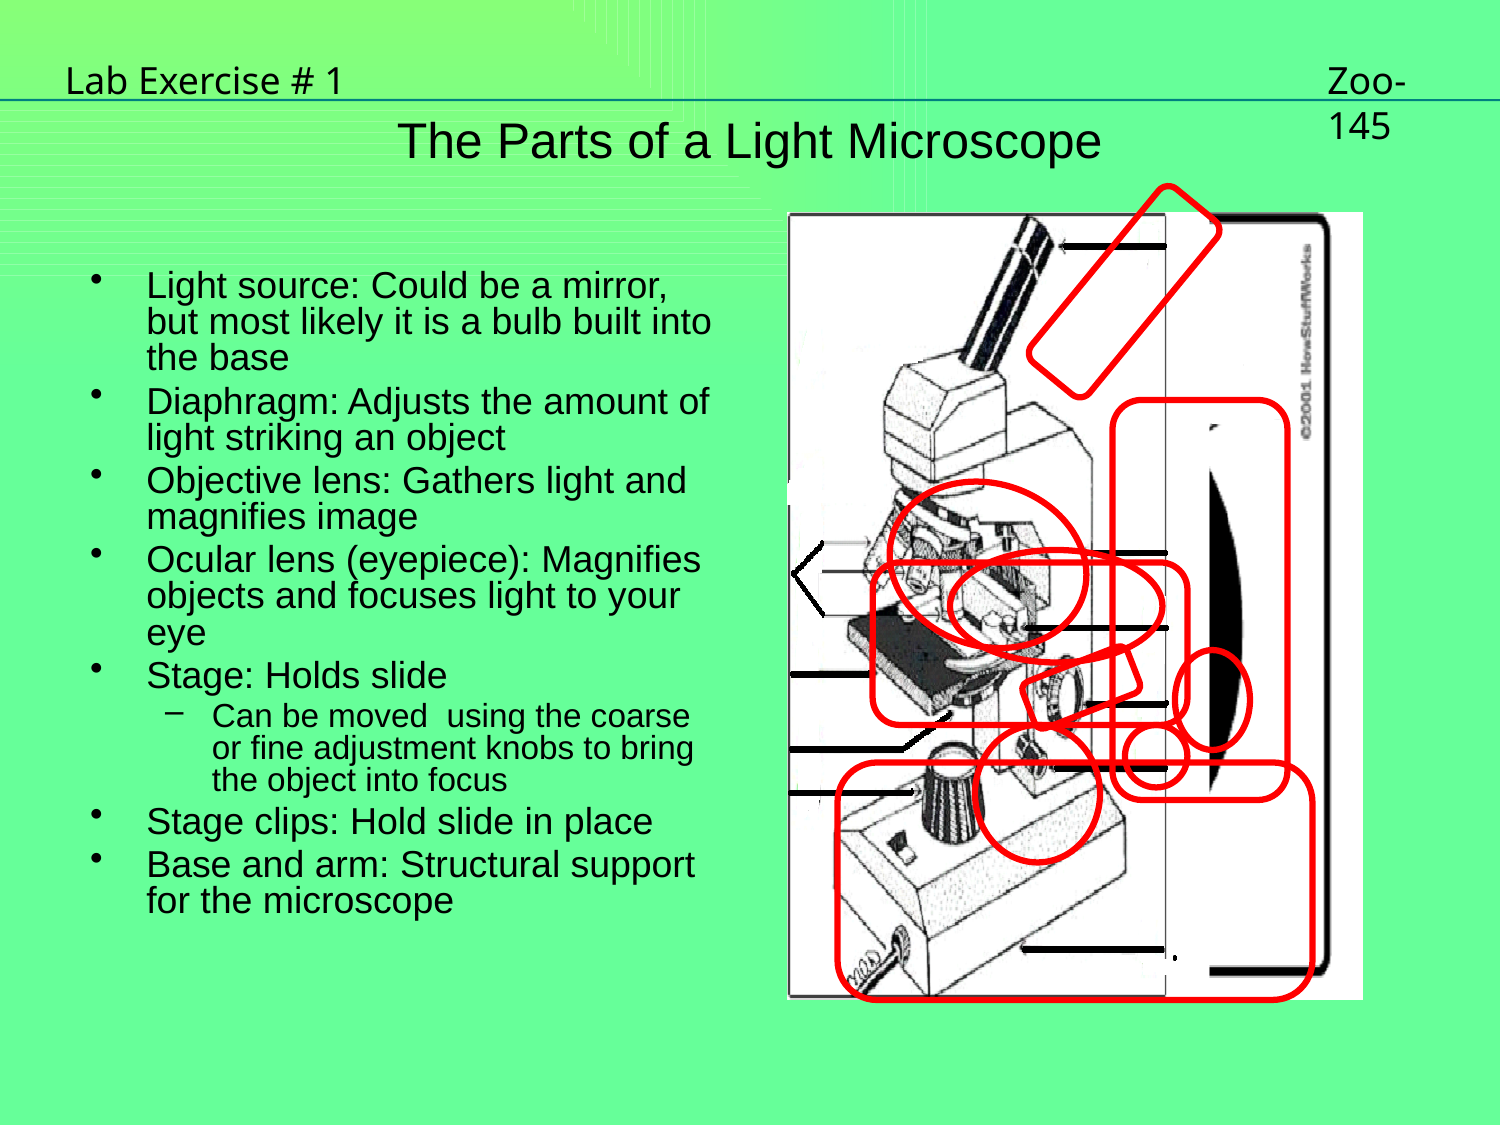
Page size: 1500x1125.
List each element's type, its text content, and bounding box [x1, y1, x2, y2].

text_box Zoo- 145 [1312, 49, 1475, 100]
text_box Zoo- 145 [1312, 101, 1475, 155]
text_box [1142, 186, 1203, 210]
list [787, 212, 1363, 1001]
list Light source: Could be a mirror, but most likely it is a bulb built into the base Diaphragm: Adjusts the amount of light striking an object Objective lens: Gathers light and magnifies image Ocular lens (eyepiece): Magnifies objects and focuses light to your eye Stage: Holds slide Can be moved using the coarse or fine adjustment knobs to bring the object into focus Stage clips: Hold slide in place Base and arm: Structural support for the microscope [74, 262, 738, 1006]
title The Parts of a Light Microscope [74, 44, 1426, 233]
text_box Lab Exercise # 1 [50, 100, 400, 110]
text_box Lab Exercise # 1 [50, 49, 400, 99]
